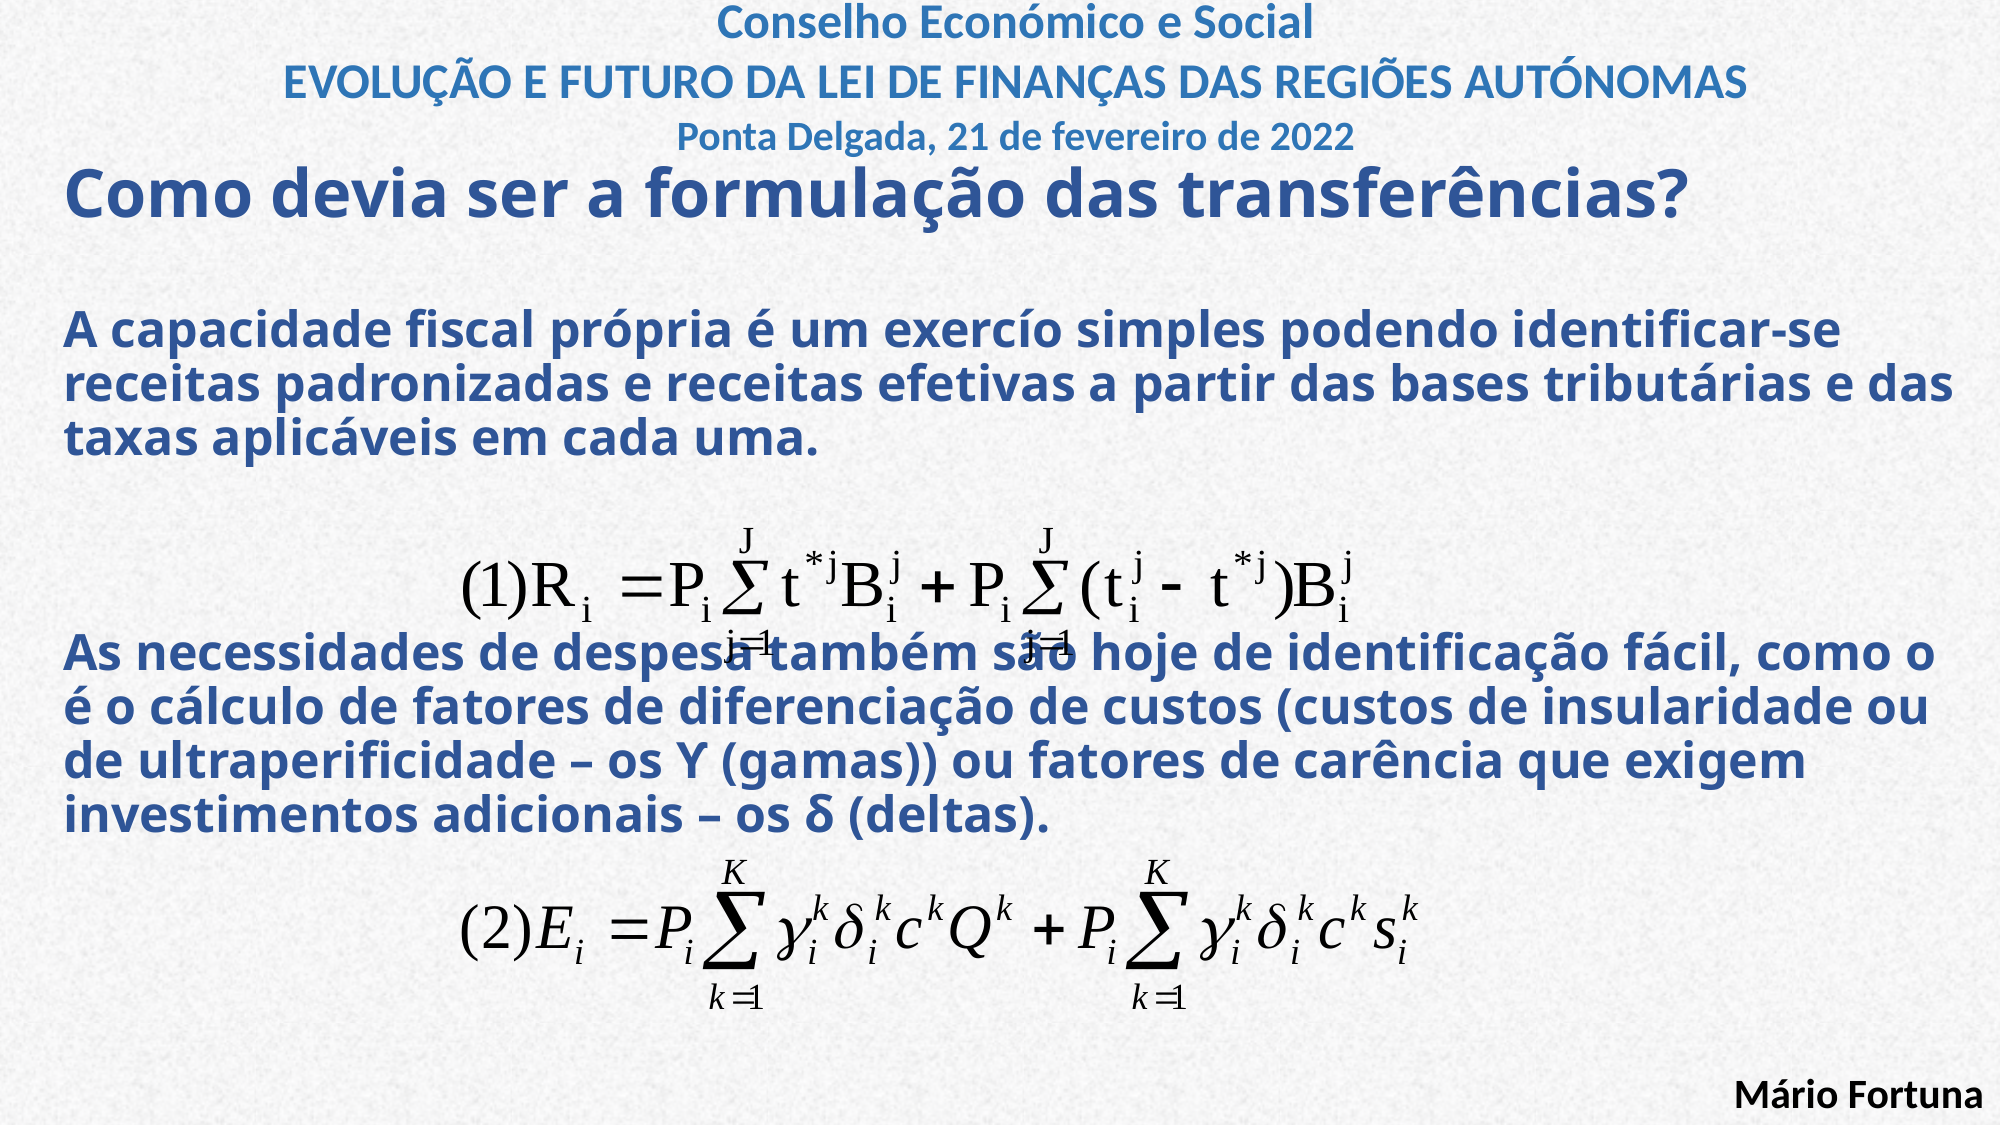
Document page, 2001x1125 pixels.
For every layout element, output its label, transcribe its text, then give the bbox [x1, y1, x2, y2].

title Como devia ser a formulação das transferências? A capacidade fiscal própria é um exercío simples podendo identificar-se receitas padronizadas e receitas efetivas a partir das bases tributárias e das taxas aplicáveis em cada uma. As necessidades de despesa também são hoje de identificação fácil, como o é o cálculo de fatores de diferenciação de custos (custos de insularidade ou de ultraperificidade – os ϒ (gamas)) ou fatores de carência que exigem investimentos adicionais – os δ (deltas). [48, 280, 1984, 901]
text_box Mário Fortuna [1719, 1059, 1999, 1125]
picture [451, 843, 1429, 1019]
text_box Conselho Económico e Social EVOLUÇÃO E FUTURO DA LEI DE FINANÇAS DAS REGIÕES AUTÓNOMAS Ponta Delgada, 21 de fevereiro de 2022 [16, 0, 2000, 167]
picture [451, 507, 1362, 674]
